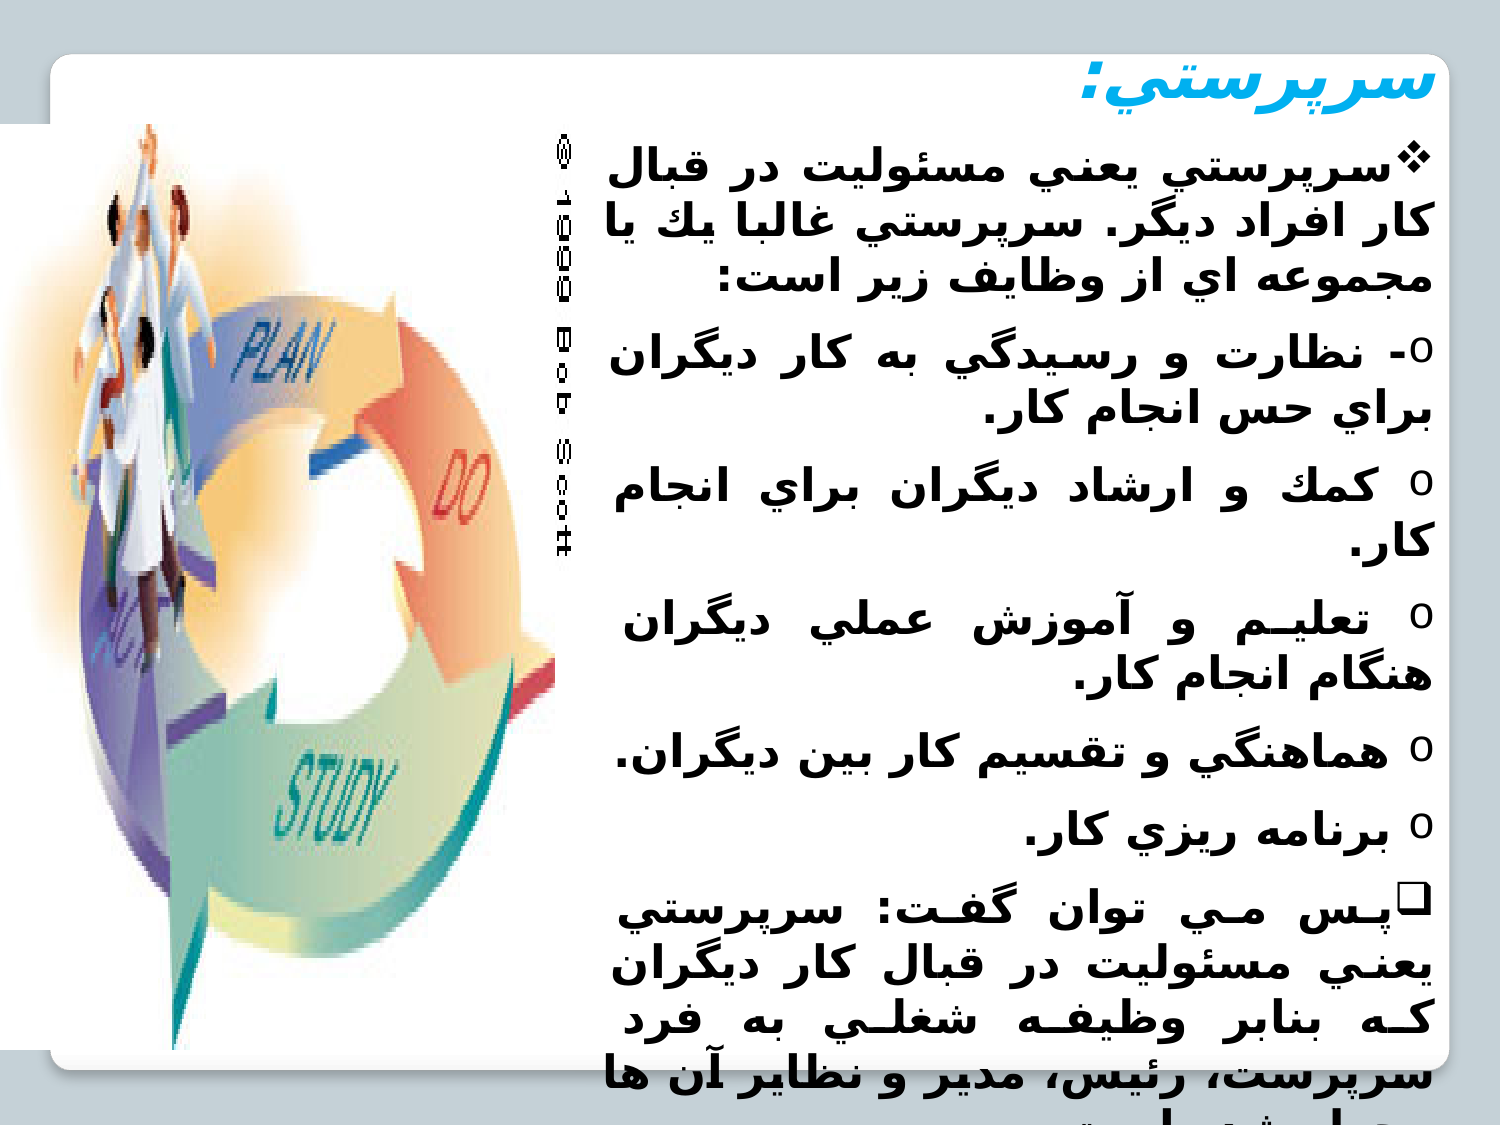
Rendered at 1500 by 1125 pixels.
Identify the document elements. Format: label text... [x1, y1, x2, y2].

picture [0, 124, 576, 1051]
text_box سرپرستي: سرپرستي يعني مسئوليت در قبال كار افراد ديگر. سرپرستي غالبا يك يا مجموعه اي از وظايف زير است: - نظارت و رسيدگي به كار ديگران براي حس انجام كار. كمك و ارشاد ديگران براي انجام كار. تعليم و آموزش عملي ديگران هنگام انجام كار. هماهنگي و تقسيم كار بين ديگران. برنامه ريزي كار. پس مي توان گفت: سرپرستي يعني مسئوليت در قبال كار ديگران كه بنابر وظيفه شغلي به فرد سرپرست، رئيس، مدير و نظاير آن ها محول شده است. [587, 24, 1450, 1125]
